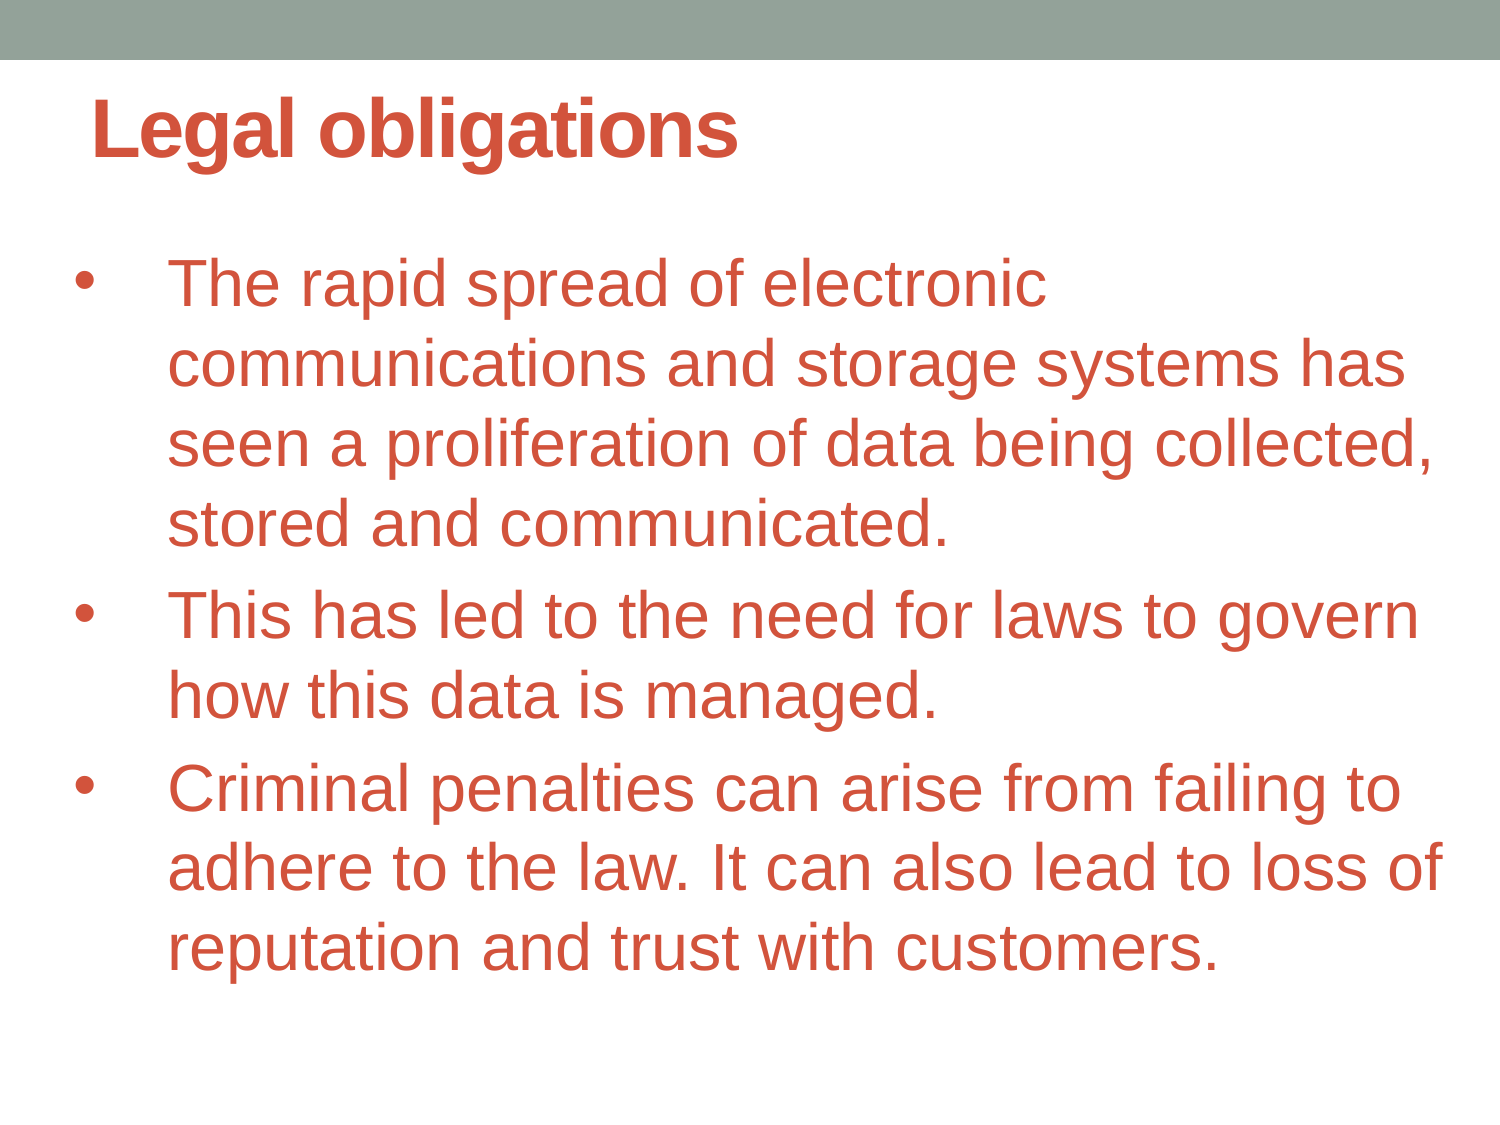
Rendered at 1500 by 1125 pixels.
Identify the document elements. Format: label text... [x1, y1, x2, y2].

text_box The rapid spread of electronic communications and storage systems has seen a proliferation of data being collected, stored and communicated. This has led to the need for laws to govern how this data is managed. Criminal penalties can arise from failing to adhere to the law. It can also lead to loss of reputation and trust with customers. [58, 232, 1471, 992]
title Legal obligations [75, 42, 1425, 206]
